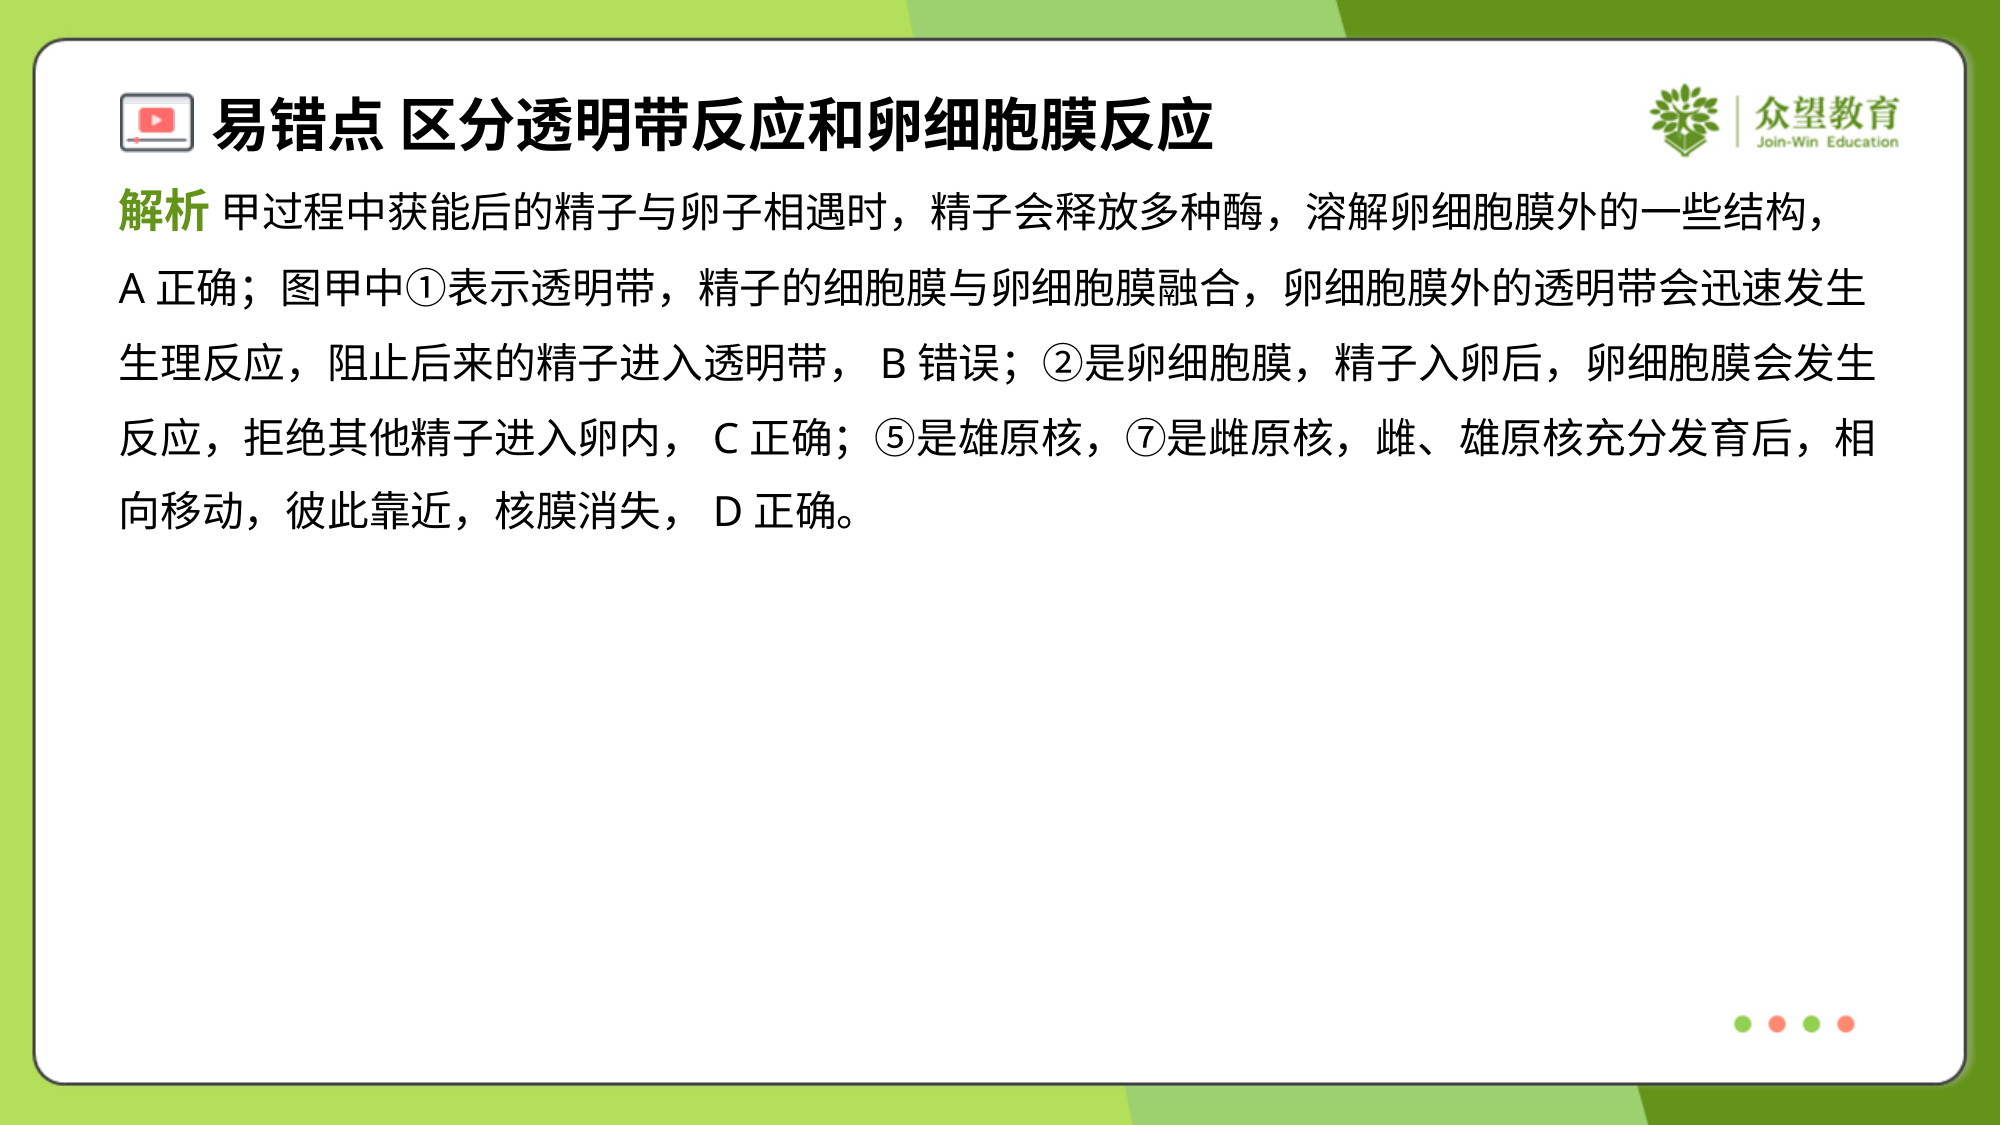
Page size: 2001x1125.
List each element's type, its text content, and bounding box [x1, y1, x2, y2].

picture [0, 0, 2000, 1125]
text_box 解析 甲过程中获能后的精子与卵子相遇时，精子会释放多种酶，溶解卵细胞膜外的一些结构， A正确；图甲中①表示透明带，精子的细胞膜与卵细胞膜融合，卵细胞膜外的透明带会迅速发生 生理反应，阻止后来的精子进入透明带，B错误；②是卵细胞膜，精子入卵后，卵细胞膜会发生 反应，拒绝其他精子进入卵内，C正确；⑤是雄原核，⑦是雌原核，雌、雄原核充分发育后，相 向移动，彼此靠近，核膜消失，D正确。 [118, 159, 1883, 527]
